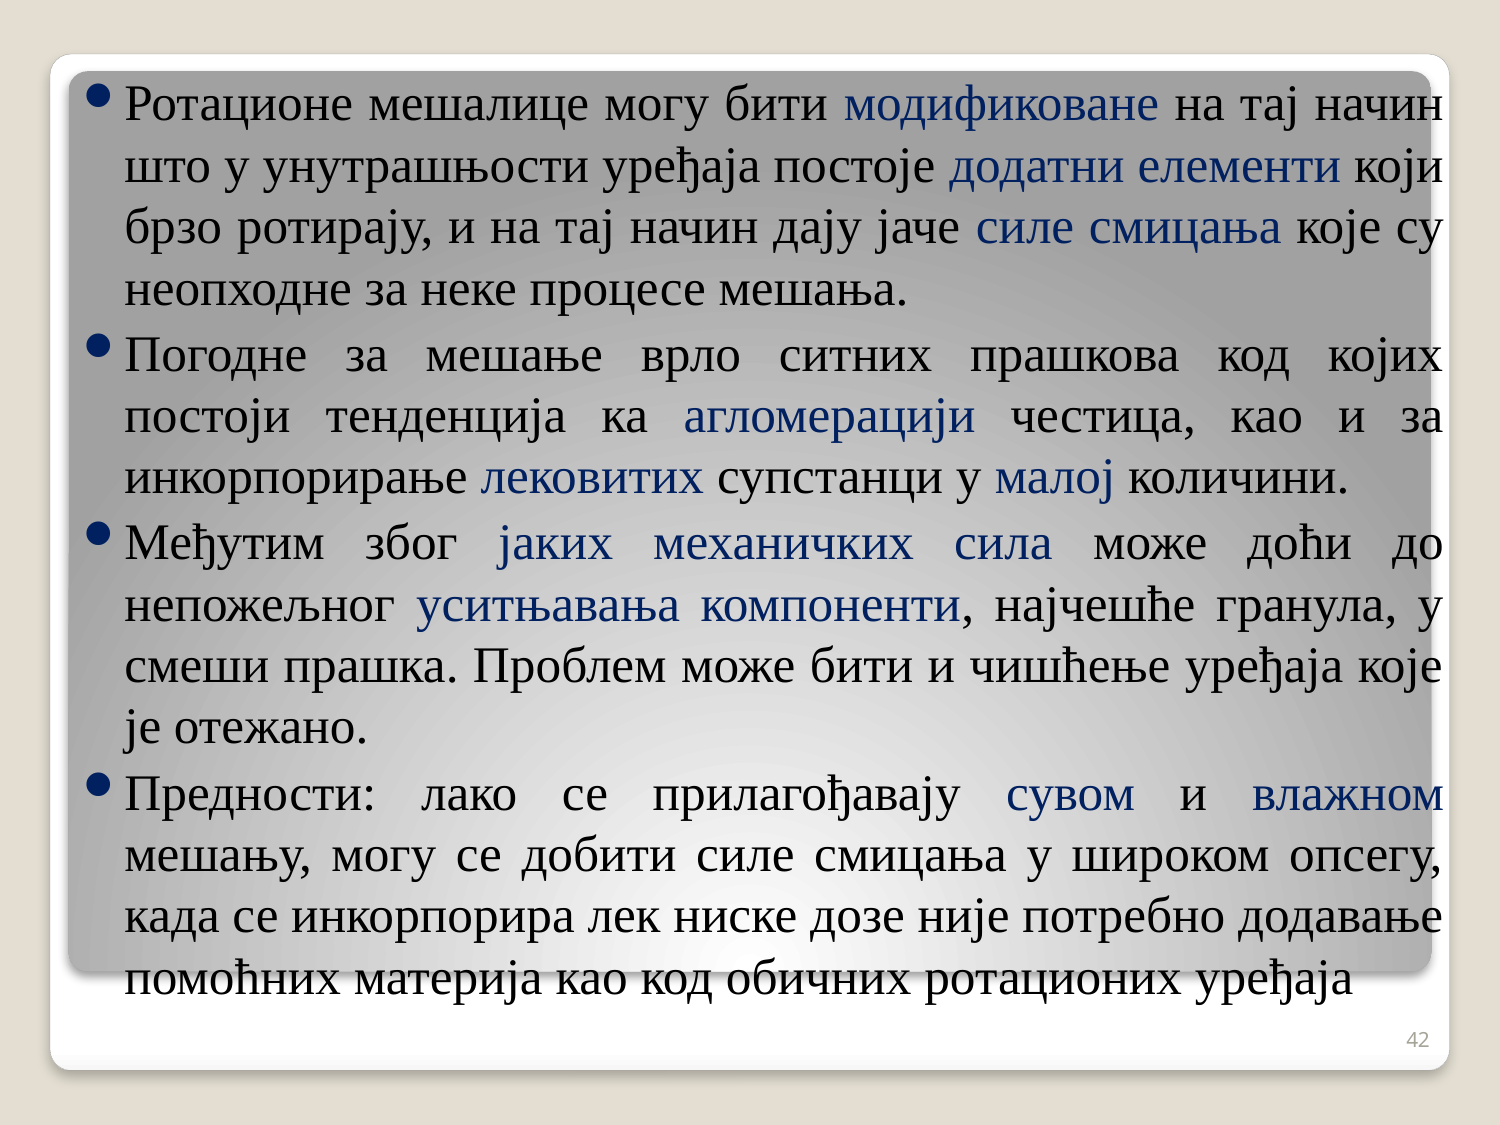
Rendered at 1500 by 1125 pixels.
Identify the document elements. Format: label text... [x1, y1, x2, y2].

list Ротационе мешалице могу бити модификоване на тај начин што у унутрашњости уређаја постоје додатни елементи који брзо ротирају, и на тај начин дају јаче силе смицања које су неопходне за неке процесе мешања. Погодне за мешање врло ситних прашкова код којих постоји тенденција ка агломерацији честица, као и за инкорпорирање лековитих супстанци у малој количини. Међутим због јаких механичких сила може доћи до непожељног уситњавања компоненти, најчешће гранула, у смеши прашка. Проблем може бити и чишћење уређаја које је отежано. Предности: лако се прилагођавају сувом и влажном мешању, могу се добити силе смицања у широком опсегу, када се инкорпорира лек ниске дозе није потребно додавање помоћних материја као код обичних ротационих уређаја [53, 54, 1459, 1083]
slide_number 42 [1369, 1002, 1445, 1063]
